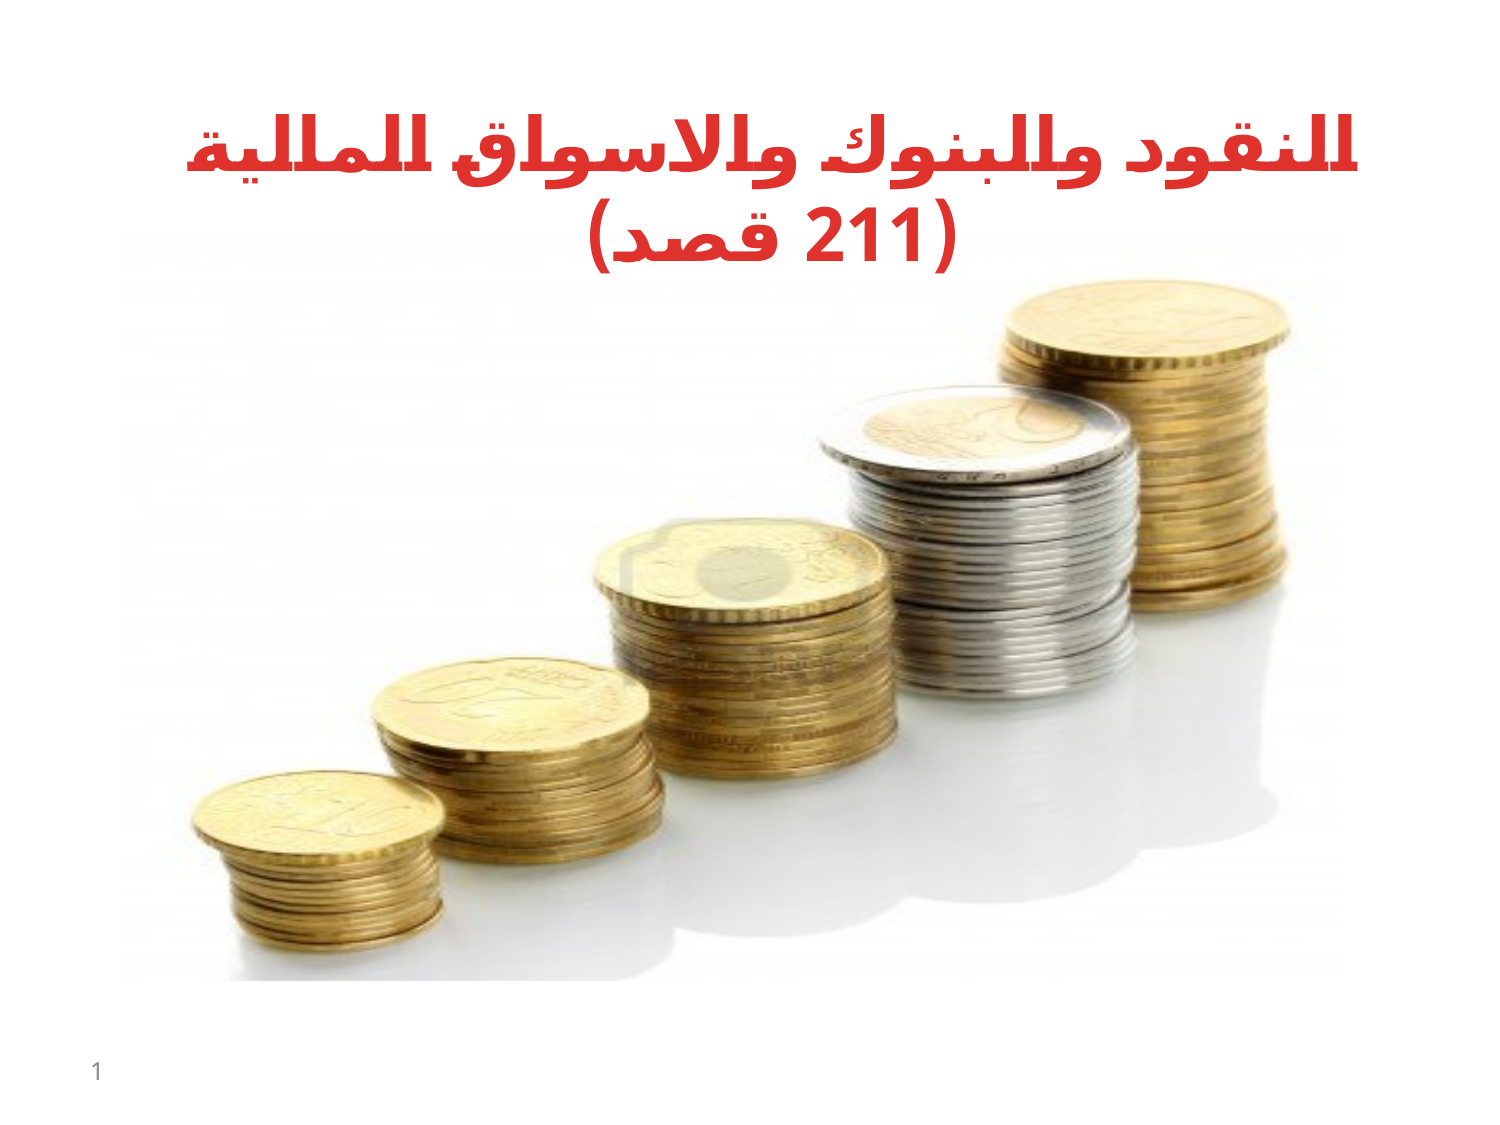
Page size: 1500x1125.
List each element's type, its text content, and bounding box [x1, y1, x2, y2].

title النقود والبنوك والاسواق المالية (211 قصد) [135, 66, 1411, 308]
picture [100, 231, 1341, 991]
slide_number 1 [75, 1042, 425, 1103]
